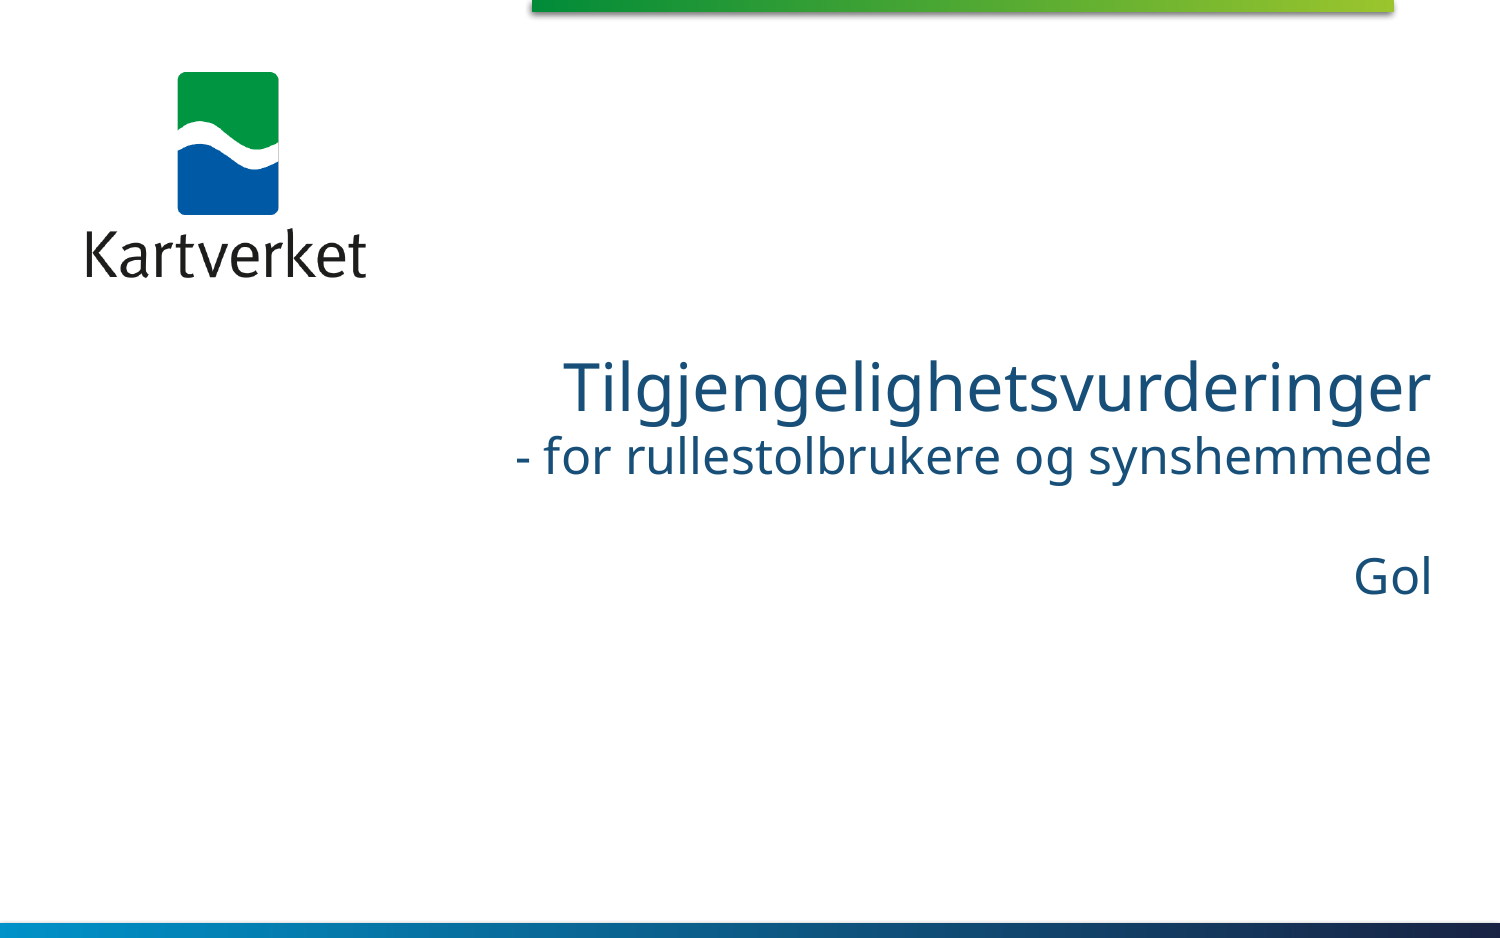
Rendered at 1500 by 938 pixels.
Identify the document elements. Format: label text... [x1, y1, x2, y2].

text_box Tilgjengelighetsvurderinger - for rullestolbrukere og synshemmede Gol [66, 337, 1449, 613]
